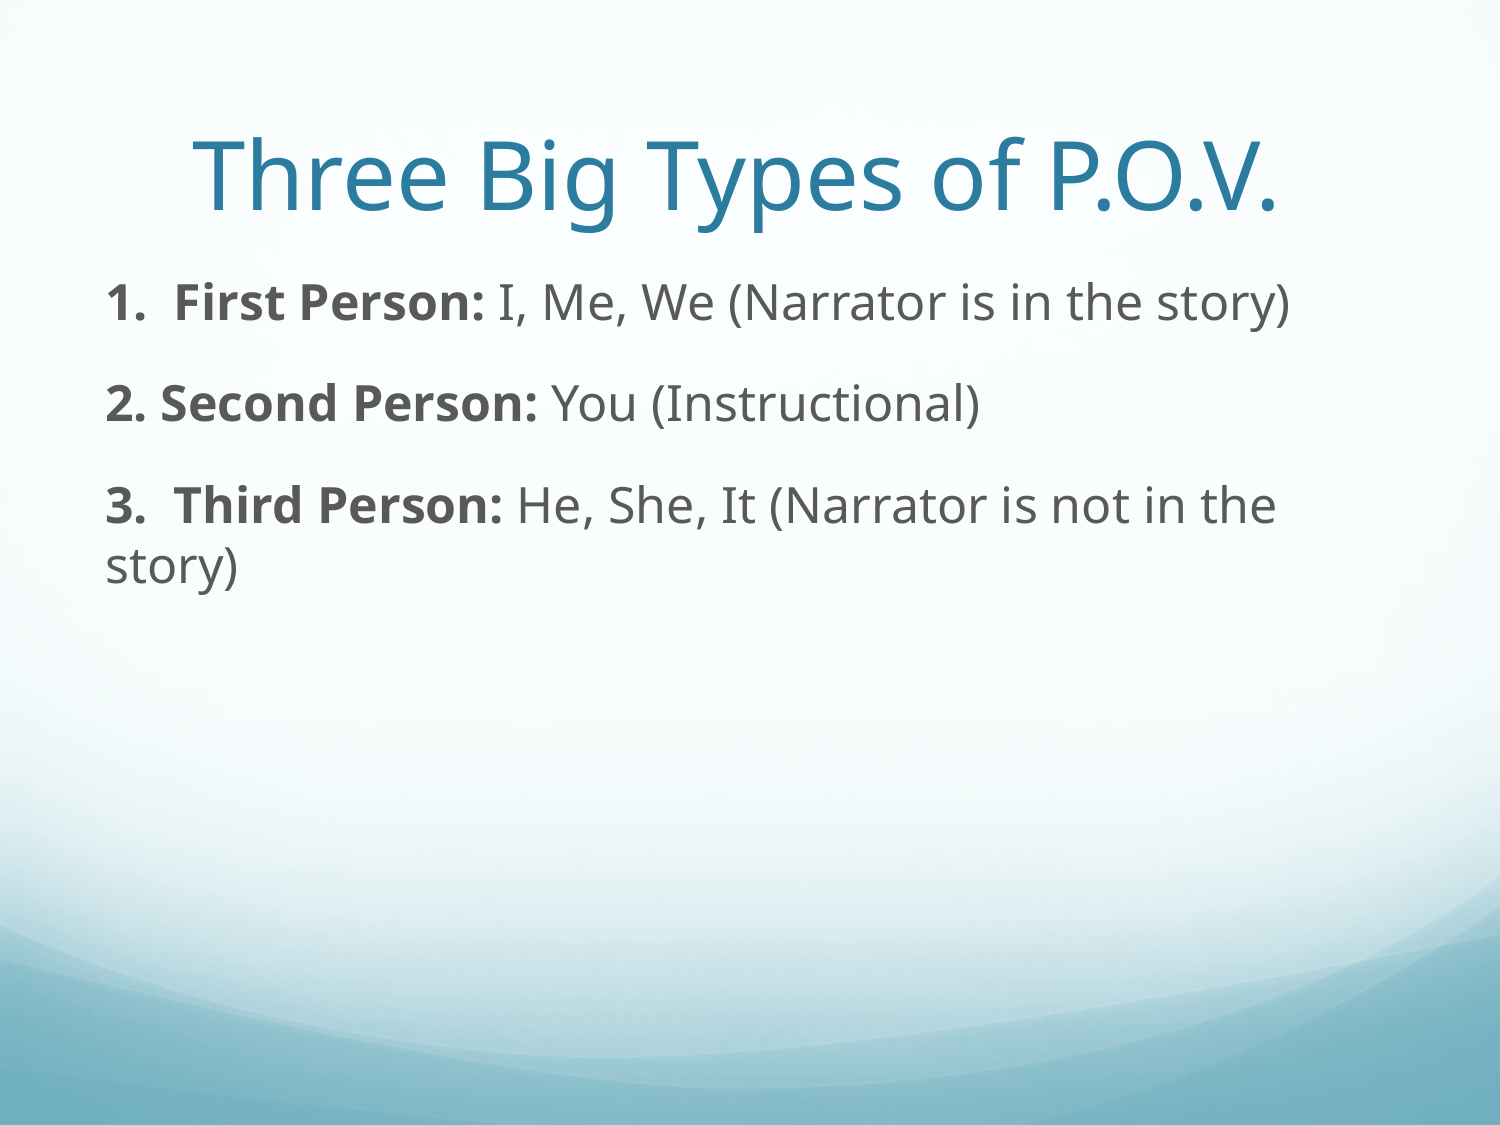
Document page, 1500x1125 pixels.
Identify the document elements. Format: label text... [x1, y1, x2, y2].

list 1. First Person: I, Me, We (Narrator is in the story) 2. Second Person: You (Instructional) 3. Third Person: He, She, It (Narrator is not in the story) [90, 262, 1410, 975]
title Three Big Types of P.O.V. [90, 17, 1410, 237]
